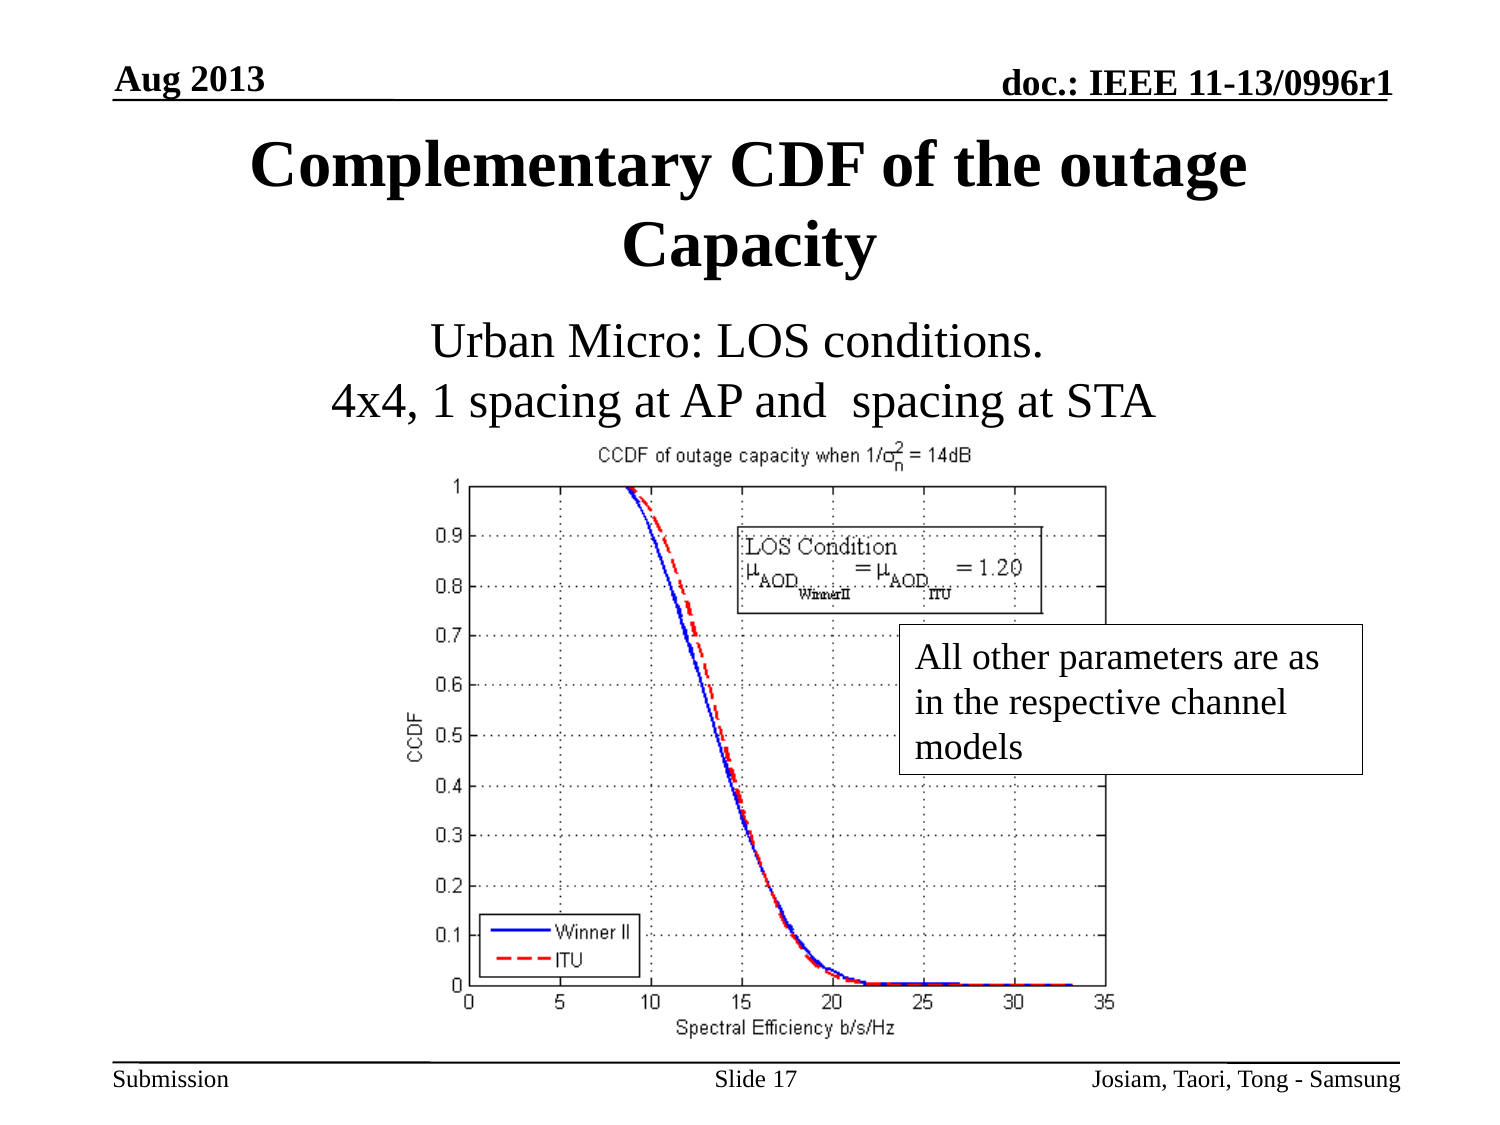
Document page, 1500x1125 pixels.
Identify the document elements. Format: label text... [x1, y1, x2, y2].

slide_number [114, 54, 493, 100]
title Complementary CDF of the outage Capacity [112, 112, 1388, 288]
slide_number Slide 17 [712, 1063, 800, 1123]
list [362, 437, 1184, 1055]
text_box All other parameters are as in the respective channel models [1187, 624, 1363, 775]
footer Josiam, Taori, Tong - Samsung [878, 1061, 1402, 1093]
